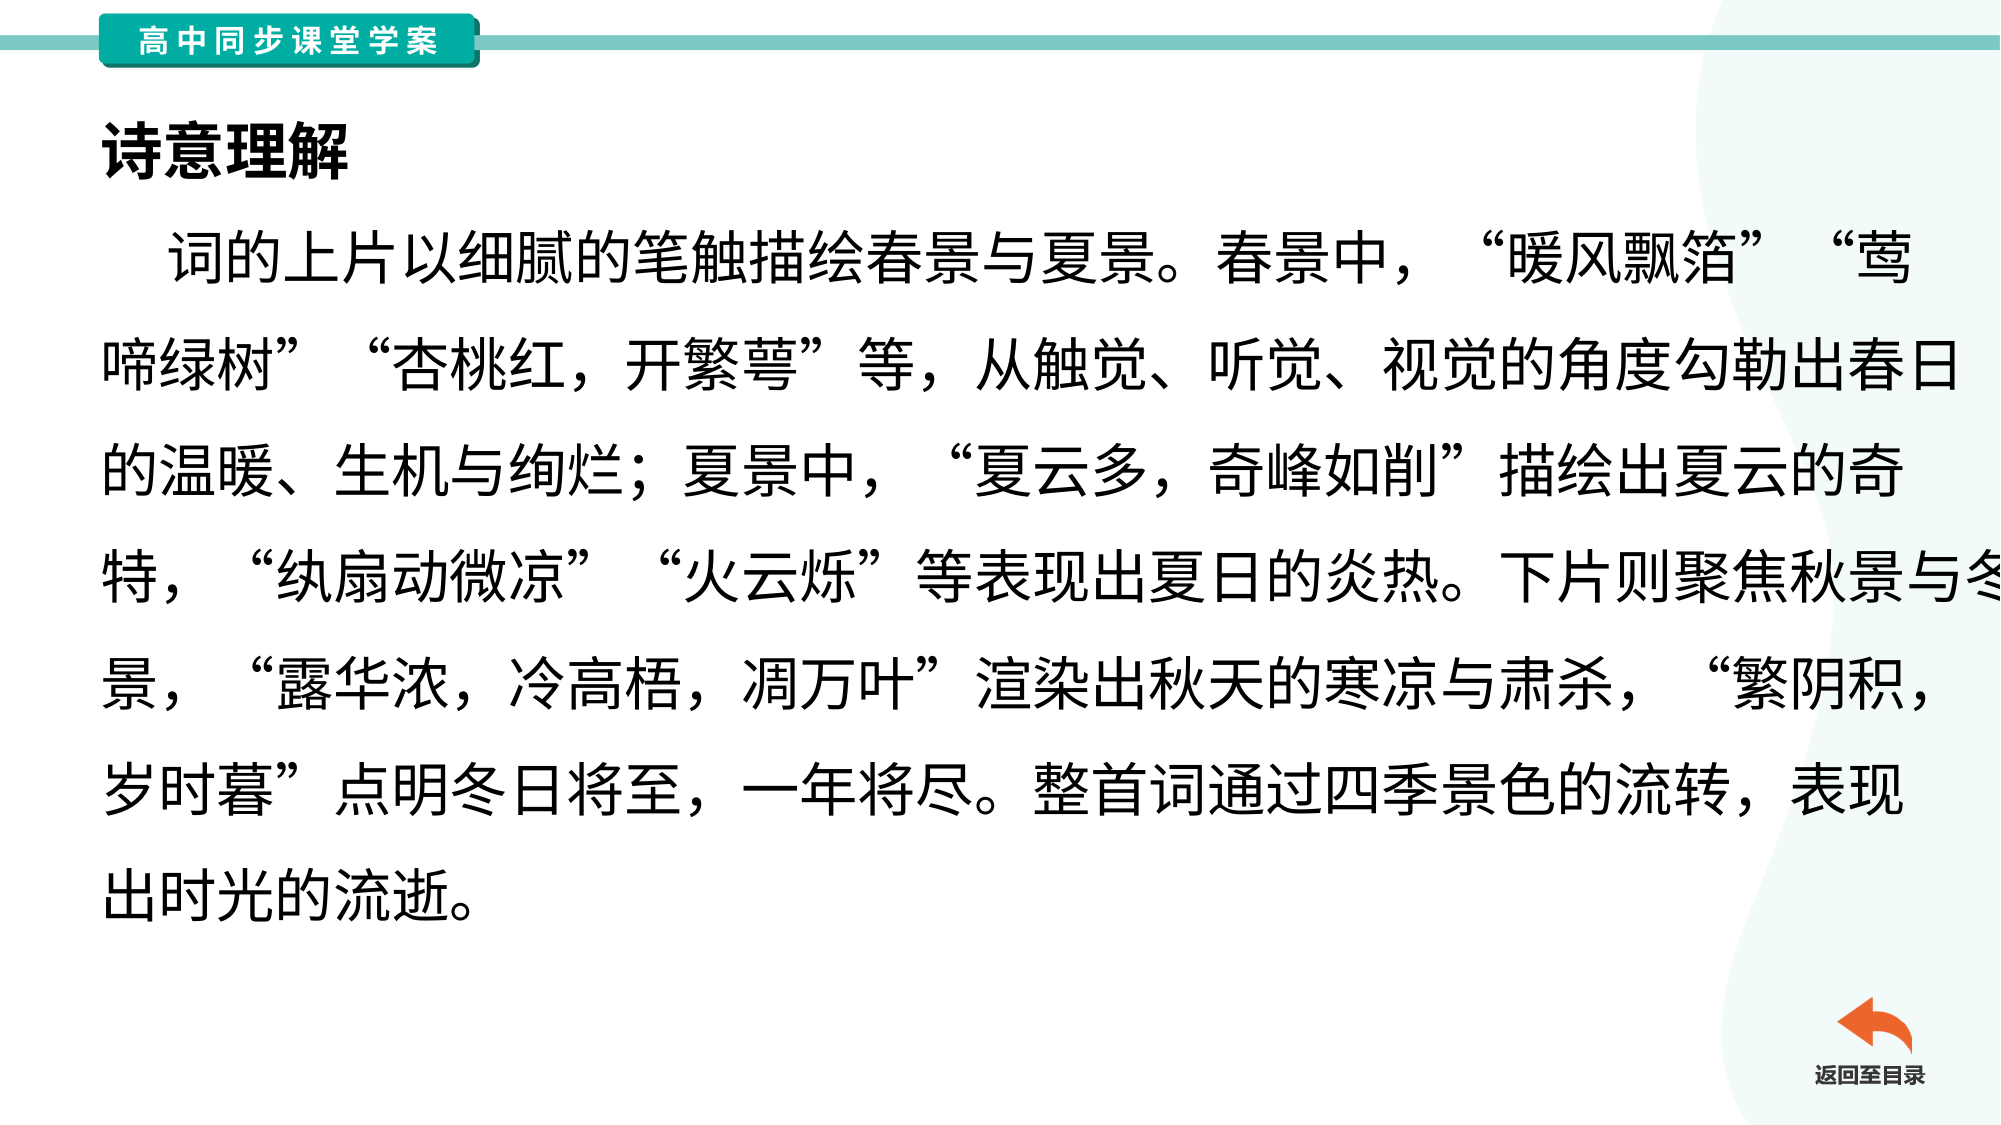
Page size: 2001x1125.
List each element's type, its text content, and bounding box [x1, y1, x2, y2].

picture [0, 0, 2000, 1125]
text_box 诗意理解 [100, 76, 1899, 185]
text_box 词的上片以细腻的笔触描绘春景与夏景。春景中，“暖风飘箔”“莺 啼绿树”“杏桃红，开繁萼”等，从触觉、听觉、视觉的角度勾勒出春日 的温暖、生机与绚烂；夏景中，“夏云多，奇峰如削”描绘出夏云的奇 特，“纨扇动微凉”“火云烁”等表现出夏日的炎热。下片则聚焦秋景与冬 景，“露华浓，冷高梧，凋万叶”渲染出秋天的寒凉与肃杀，“繁阴积， 岁时暮”点明冬日将至，一年将尽。整首词通过四季景色的流转，表现 出时光的流逝。 [100, 185, 1899, 930]
